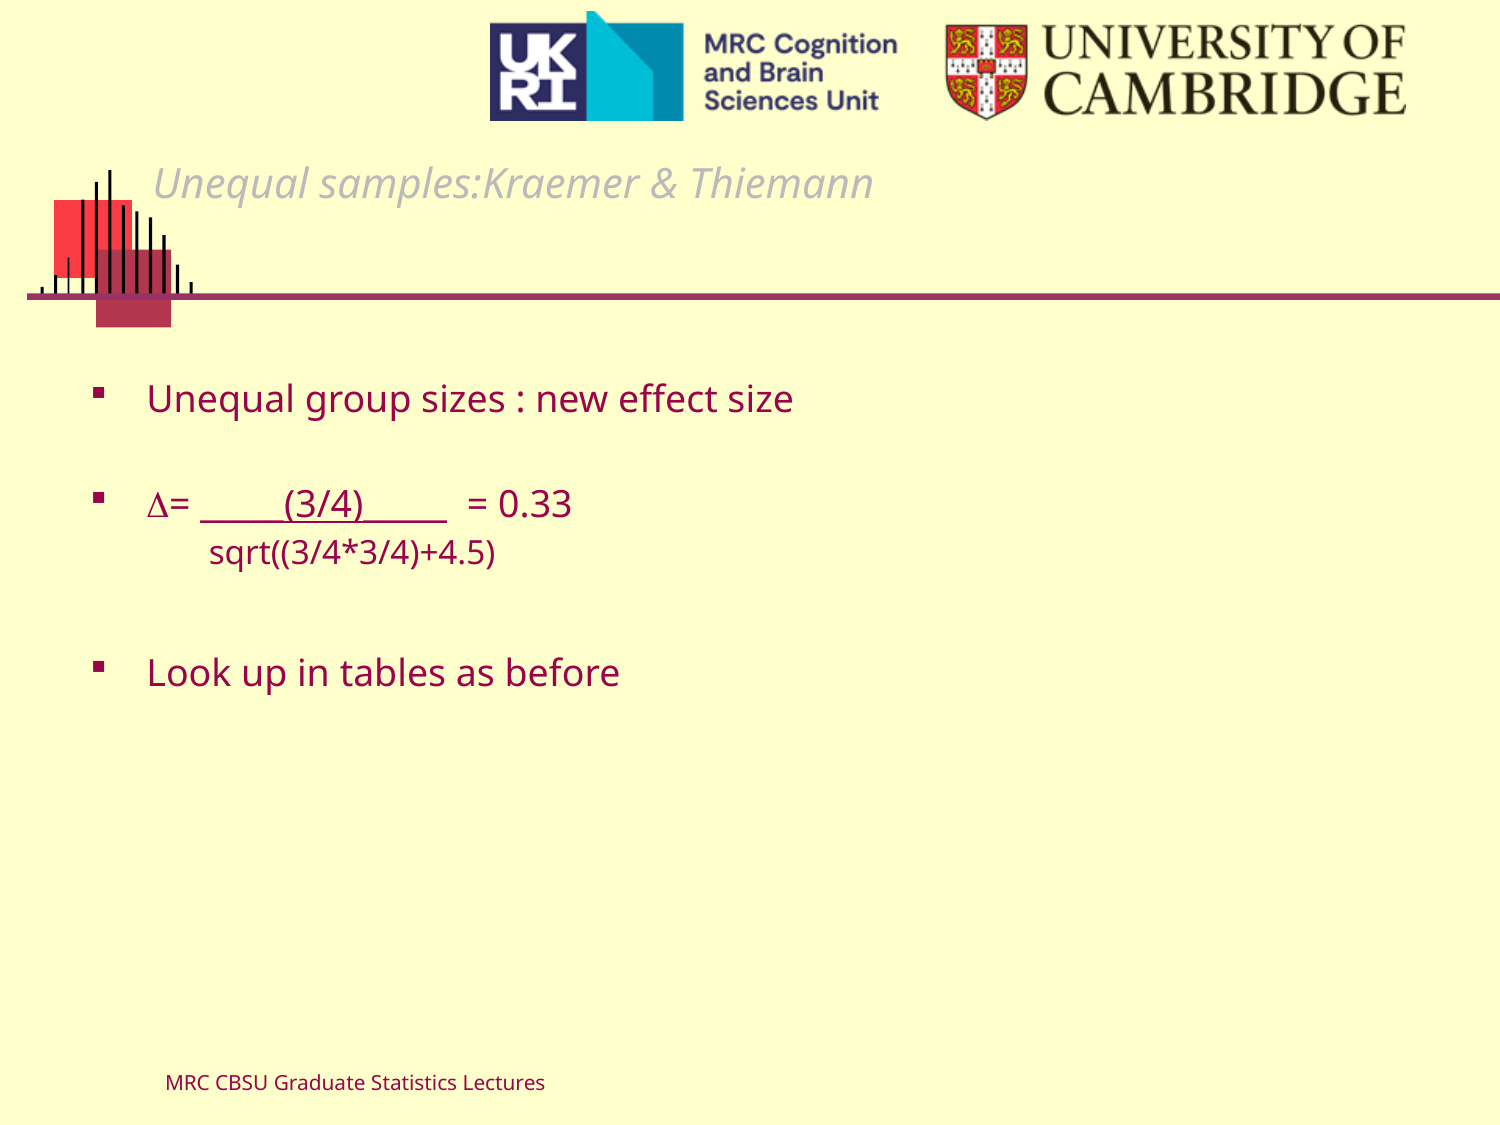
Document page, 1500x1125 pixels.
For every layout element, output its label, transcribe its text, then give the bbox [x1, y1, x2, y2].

list Unequal group sizes : new effect size = _____(3/4)_____ = 0.33 sqrt((3/4*3/4)+4.5) Look up in tables as before [75, 262, 1425, 1038]
picture [490, 11, 1406, 121]
footer MRC CBSU Graduate Statistics Lectures [149, 1062, 988, 1101]
title Unequal samples:Kraemer & Thiemann [137, 137, 988, 233]
